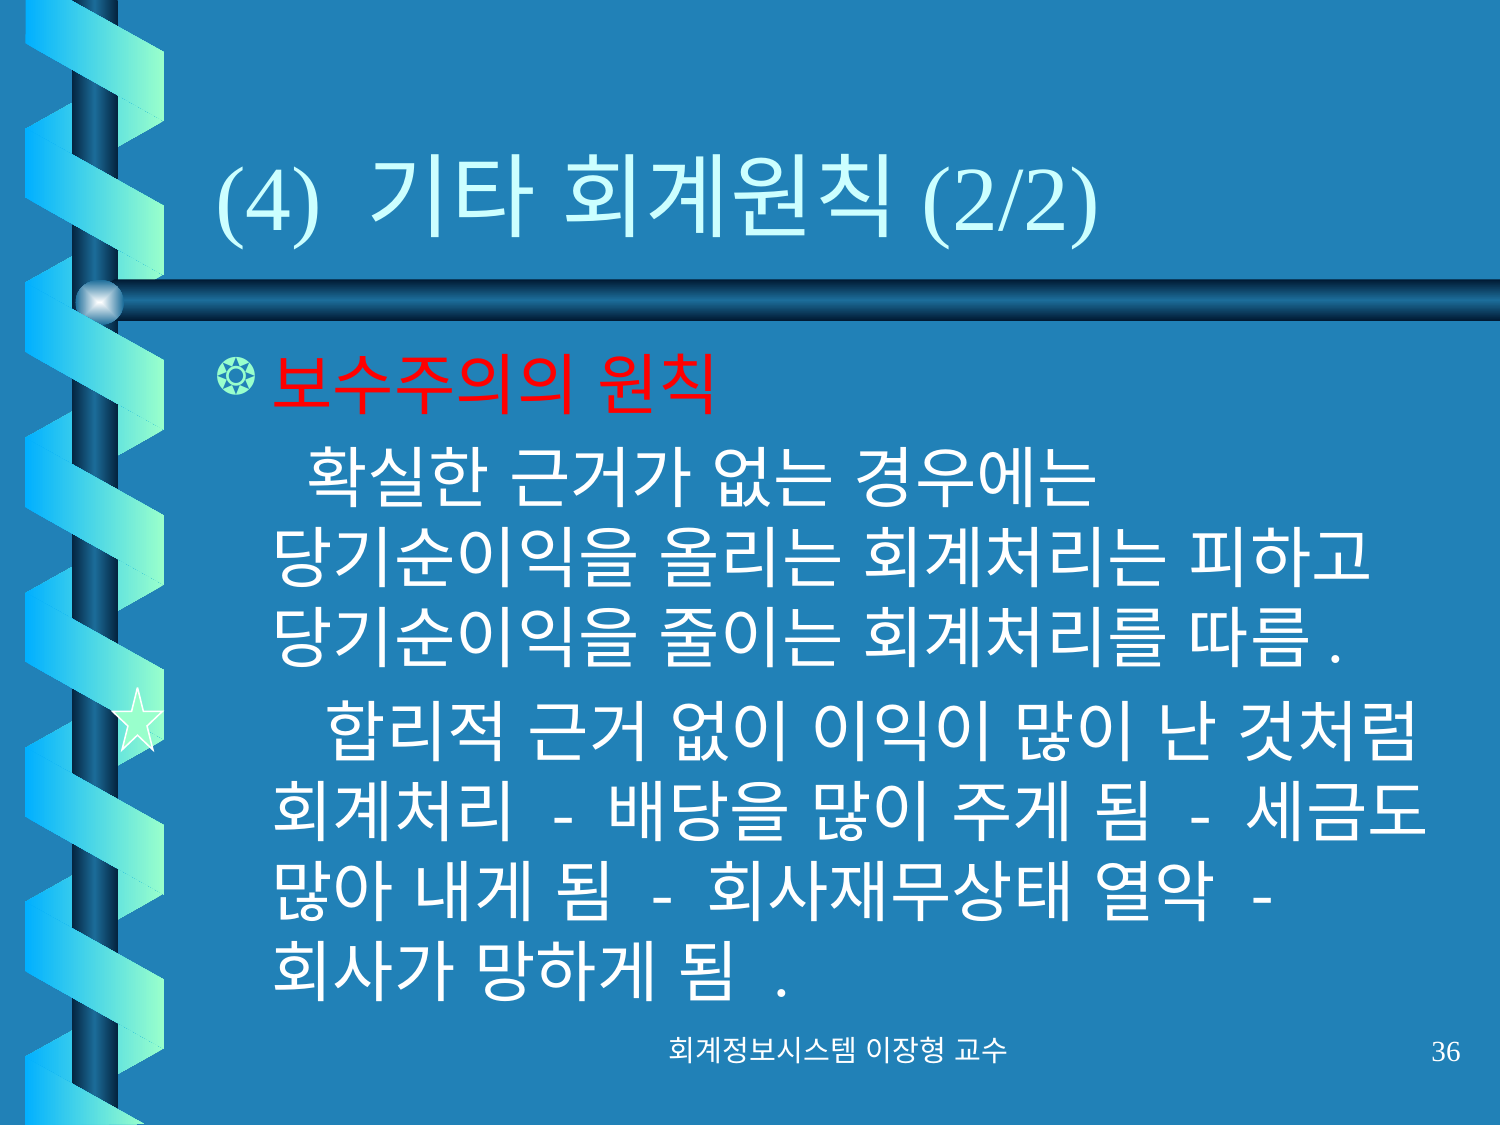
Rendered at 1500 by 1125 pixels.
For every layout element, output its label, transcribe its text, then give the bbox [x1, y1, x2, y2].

list 보수주의의 원칙 확실한 근거가 없는 경우에는 당기순이익을 올리는 회계처리는 피하고 당기순이익을 줄이는 회계처리를 따름. 합리적 근거 없이 이익이 많이 난 것처럼 회계처리 - 배당을 많이 주게 됨 - 세금도 많아 내게 됨 - 회사재무상태 열악 - 회사가 망하게 됨 . [199, 335, 1476, 1011]
title (4) 기타 회계원칙(2/2) [199, 68, 1476, 257]
footer 회계정보시스템 이장형 교수 [600, 1024, 1077, 1101]
text_box [112, 687, 163, 750]
slide_number 36 [1163, 1024, 1477, 1101]
